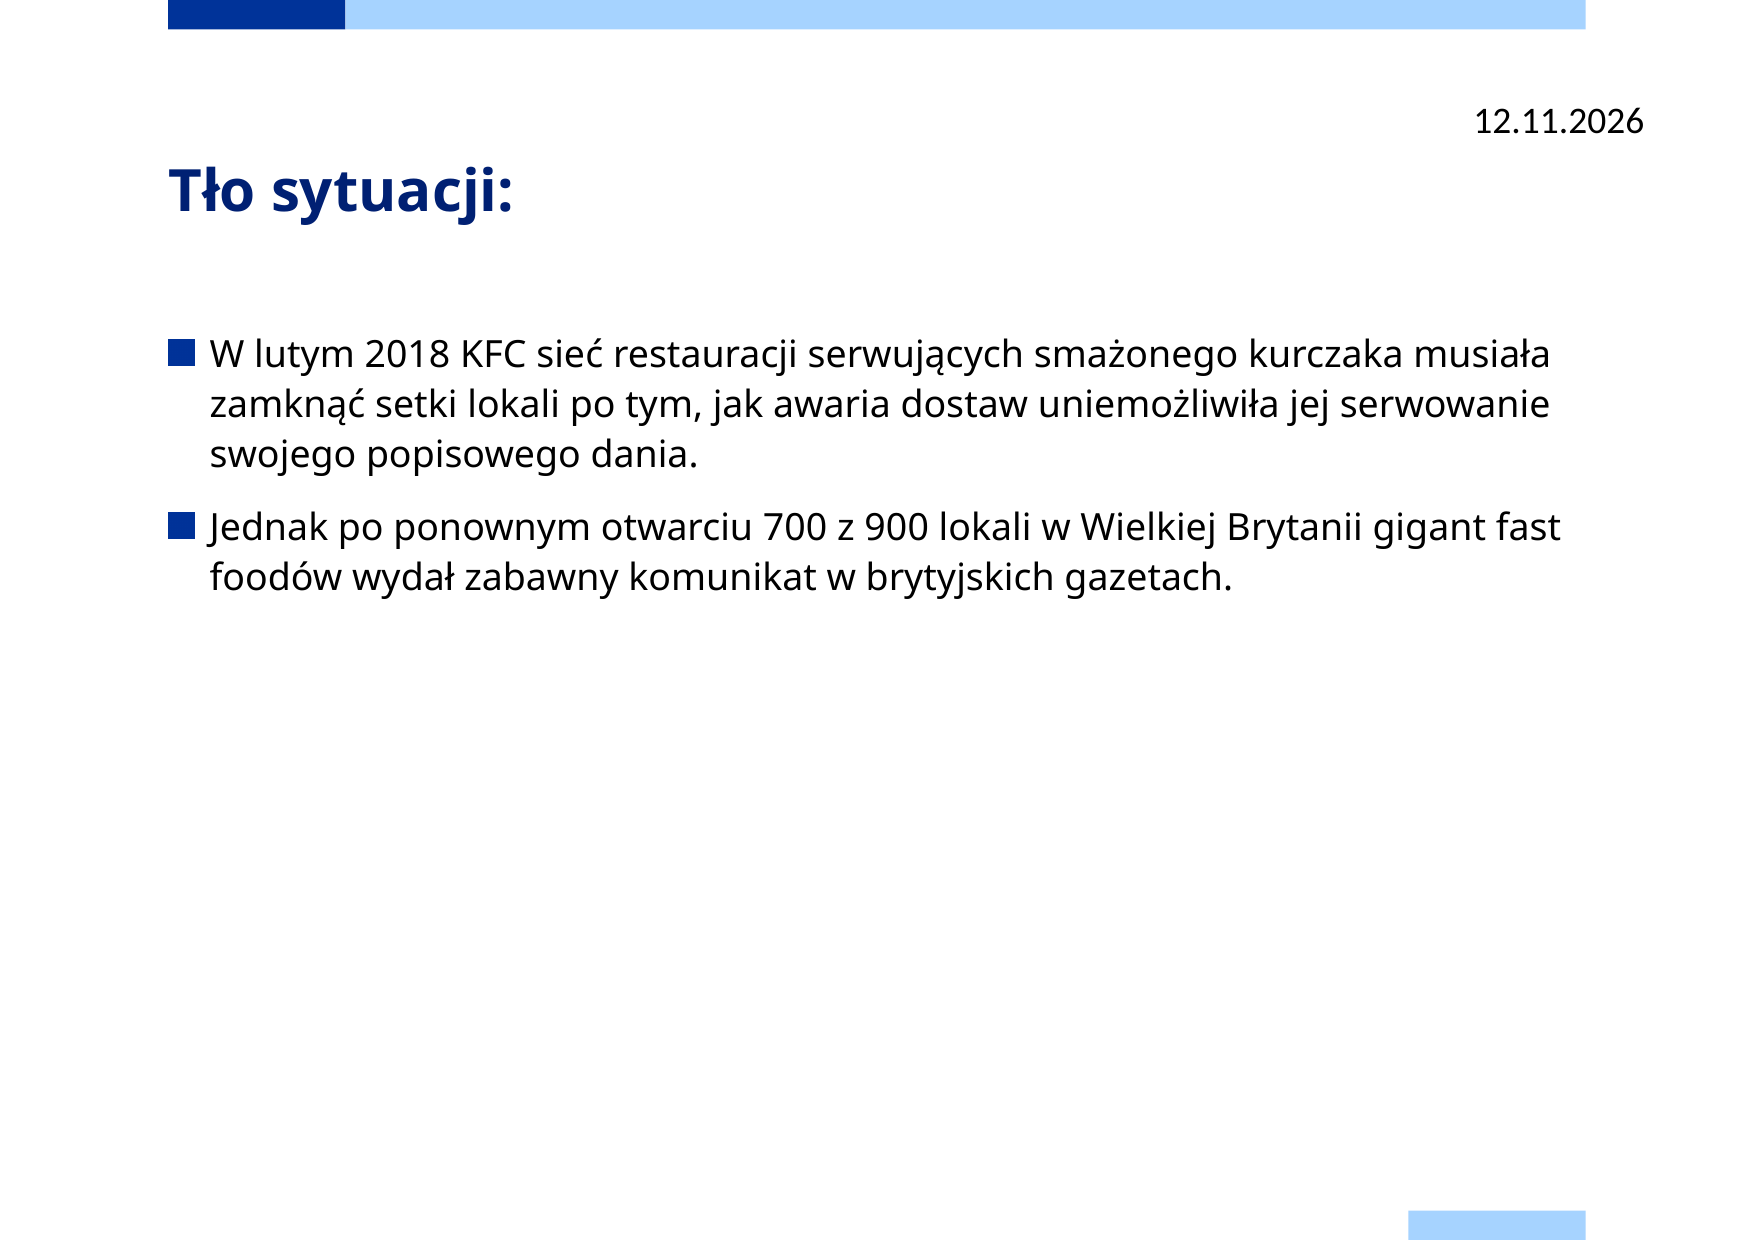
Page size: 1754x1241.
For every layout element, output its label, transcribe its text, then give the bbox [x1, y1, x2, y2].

picture [168, 512, 195, 539]
picture [168, 339, 195, 366]
title Tło sytuacji: [168, 147, 1586, 324]
list W lutym 2018 KFC sieć restauracji serwujących smażonego kurczaka musiała zamknąć setki lokali po tym, jak awaria dostaw uniemożliwiła jej serwowanie swojego popisowego dania. Jednak po ponownym otwarciu 700 z 900 lokali w Wielkiej Brytanii gigant fast foodów wydał zabawny komunikat w brytyjskich gazetach. [168, 324, 1586, 1093]
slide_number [1458, 88, 1754, 149]
